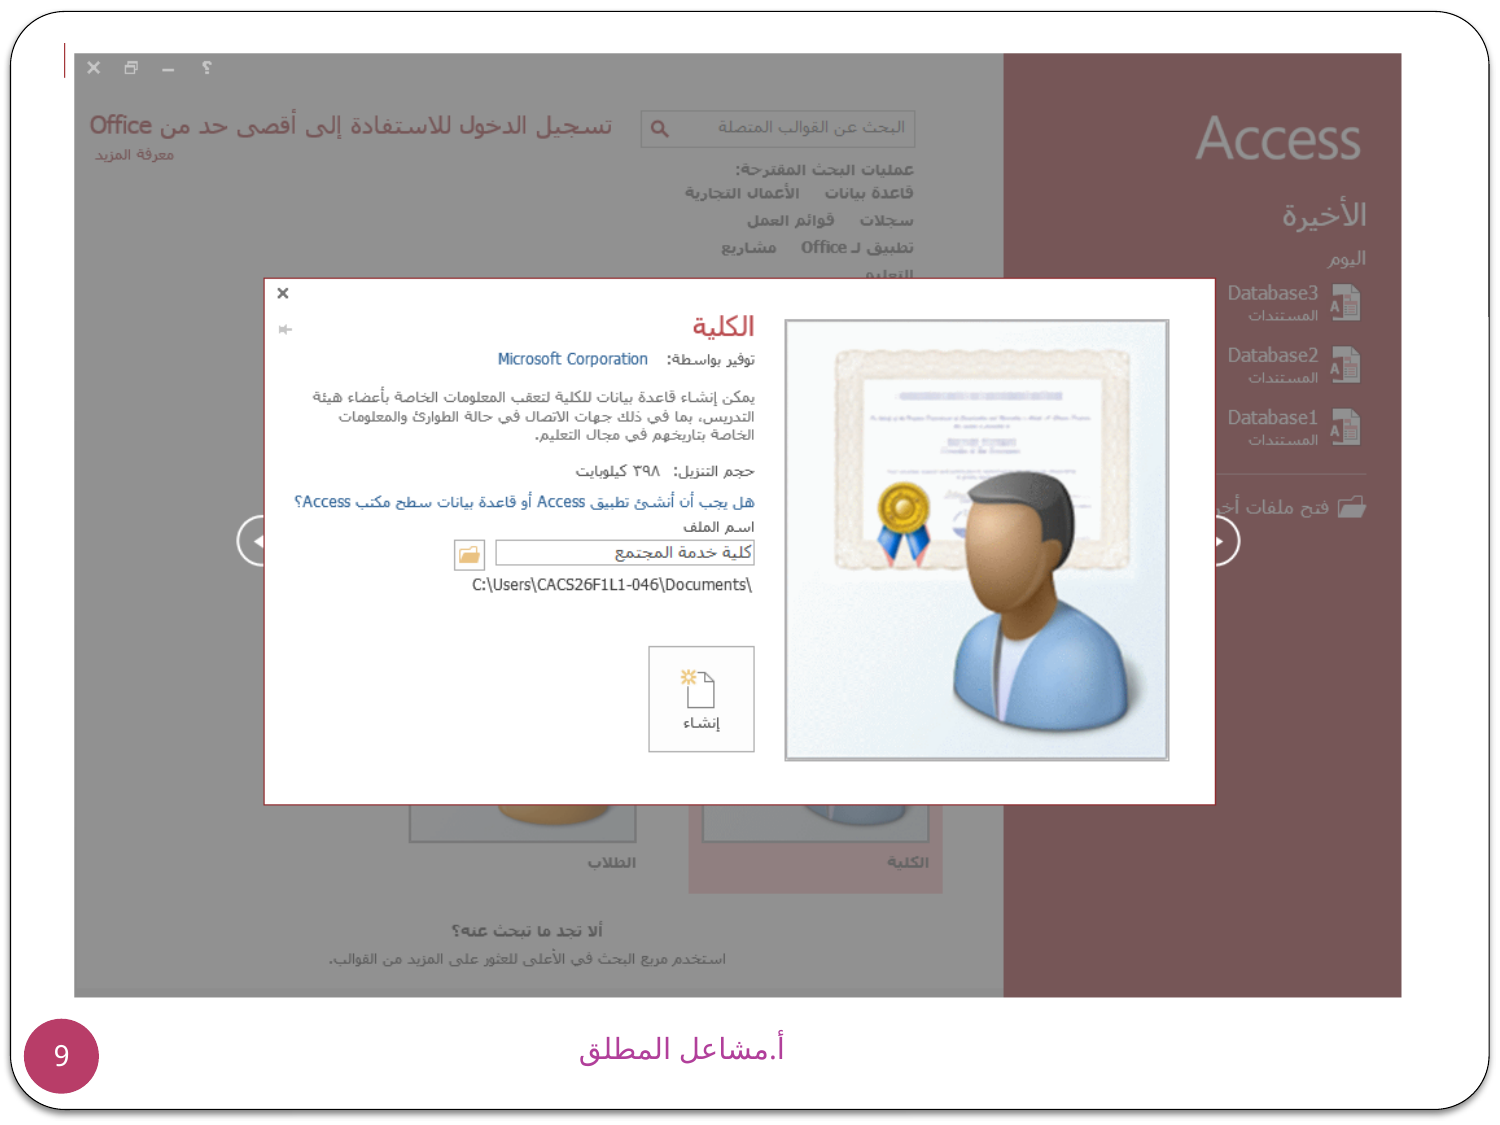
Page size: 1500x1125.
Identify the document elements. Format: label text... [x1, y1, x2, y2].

picture [64, 43, 1413, 1008]
slide_number 9 [23, 1018, 99, 1094]
footer أ.مشاعل المطلق [150, 1015, 800, 1088]
